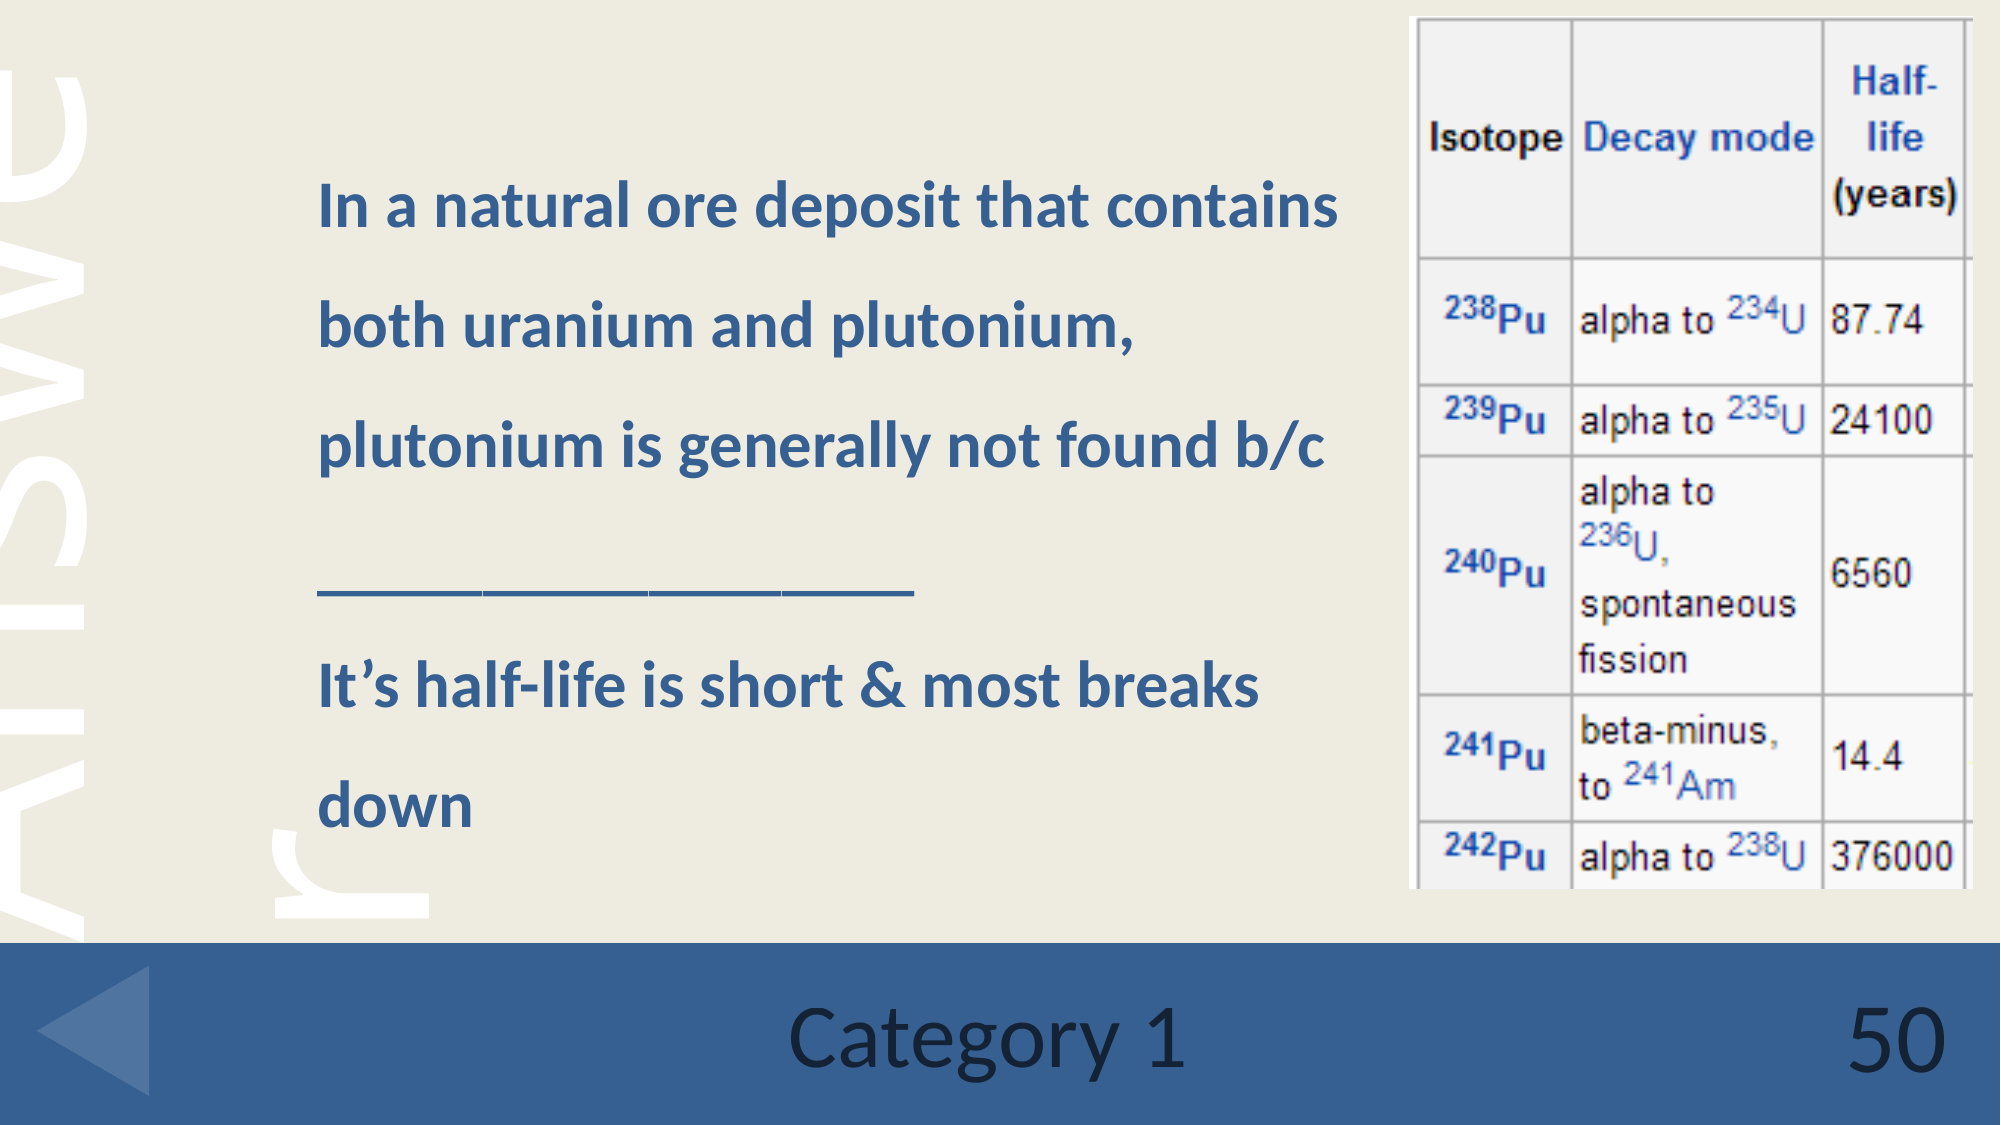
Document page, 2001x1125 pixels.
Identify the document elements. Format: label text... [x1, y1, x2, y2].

list In a natural ore deposit that contains both uranium and plutonium, plutonium is generally not found b/c __________________ It’s half-life is short & most breaks down [302, 115, 1381, 847]
title Category 1 [88, 937, 1889, 1125]
picture [1409, 16, 1973, 889]
list 50 [1889, 967, 1963, 1097]
